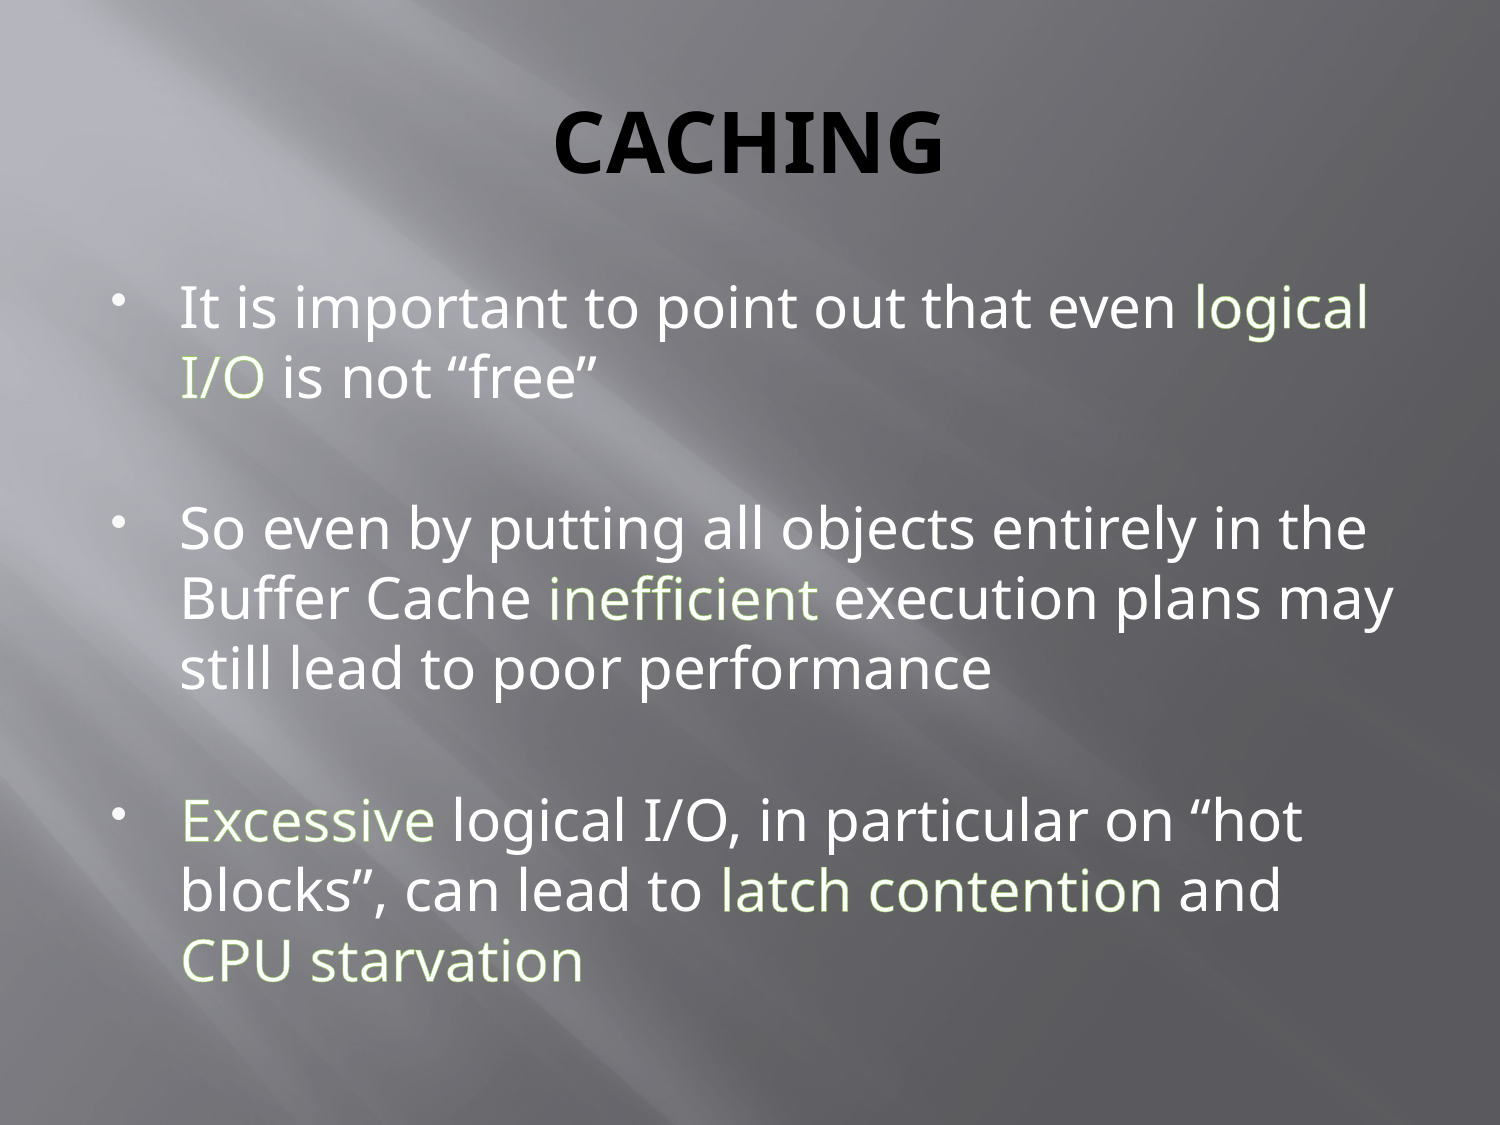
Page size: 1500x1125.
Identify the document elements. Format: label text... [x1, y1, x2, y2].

list It is important to point out that even logical I/O is not “free” So even by putting all objects entirely in the Buffer Cache inefficient execution plans may still lead to poor performance Excessive logical I/O, in particular on “hot blocks”, can lead to latch contention and CPU starvation [75, 262, 1425, 1035]
title CACHING [75, 45, 1425, 233]
